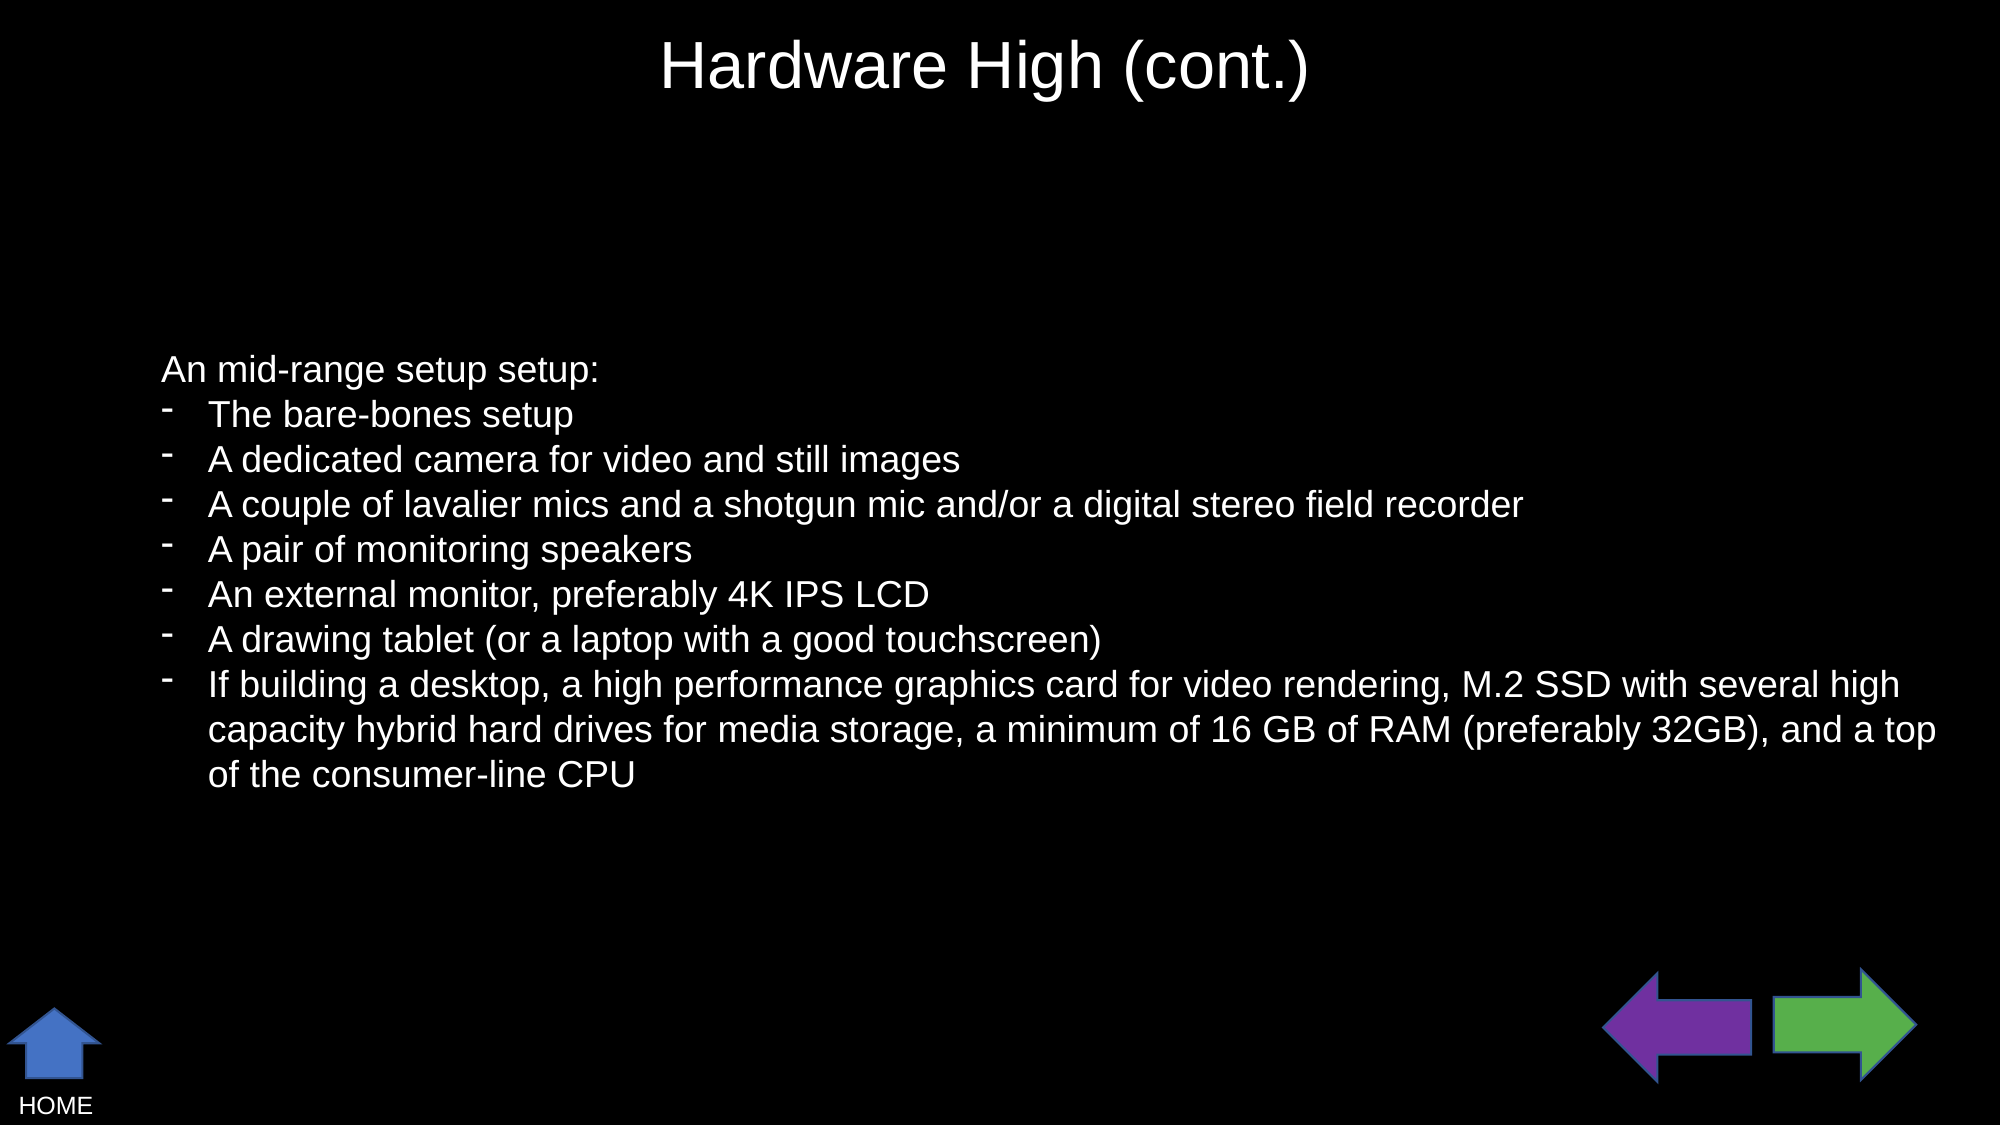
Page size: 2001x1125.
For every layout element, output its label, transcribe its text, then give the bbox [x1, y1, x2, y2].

text_box [1601, 970, 1753, 1085]
text_box Hardware High (cont.) [644, 14, 1558, 109]
text_box [1772, 966, 1918, 1083]
text_box An mid-range setup setup: The bare-bones setup A dedicated camera for video and still images A couple of lavalier mics and a shotgun mic and/or a digital stereo field recorder A pair of monitoring speakers An external monitor, preferably 4K IPS LCD A drawing tablet (or a laptop with a good touchscreen) If building a desktop, a high performance graphics card for video rendering, M.2 SSD with several high capacity hybrid hard drives for media storage, a minimum of 16 GB of RAM (preferably 32GB), and a top of the consumer-line CPU [146, 337, 1954, 848]
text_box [3, 1008, 132, 1125]
